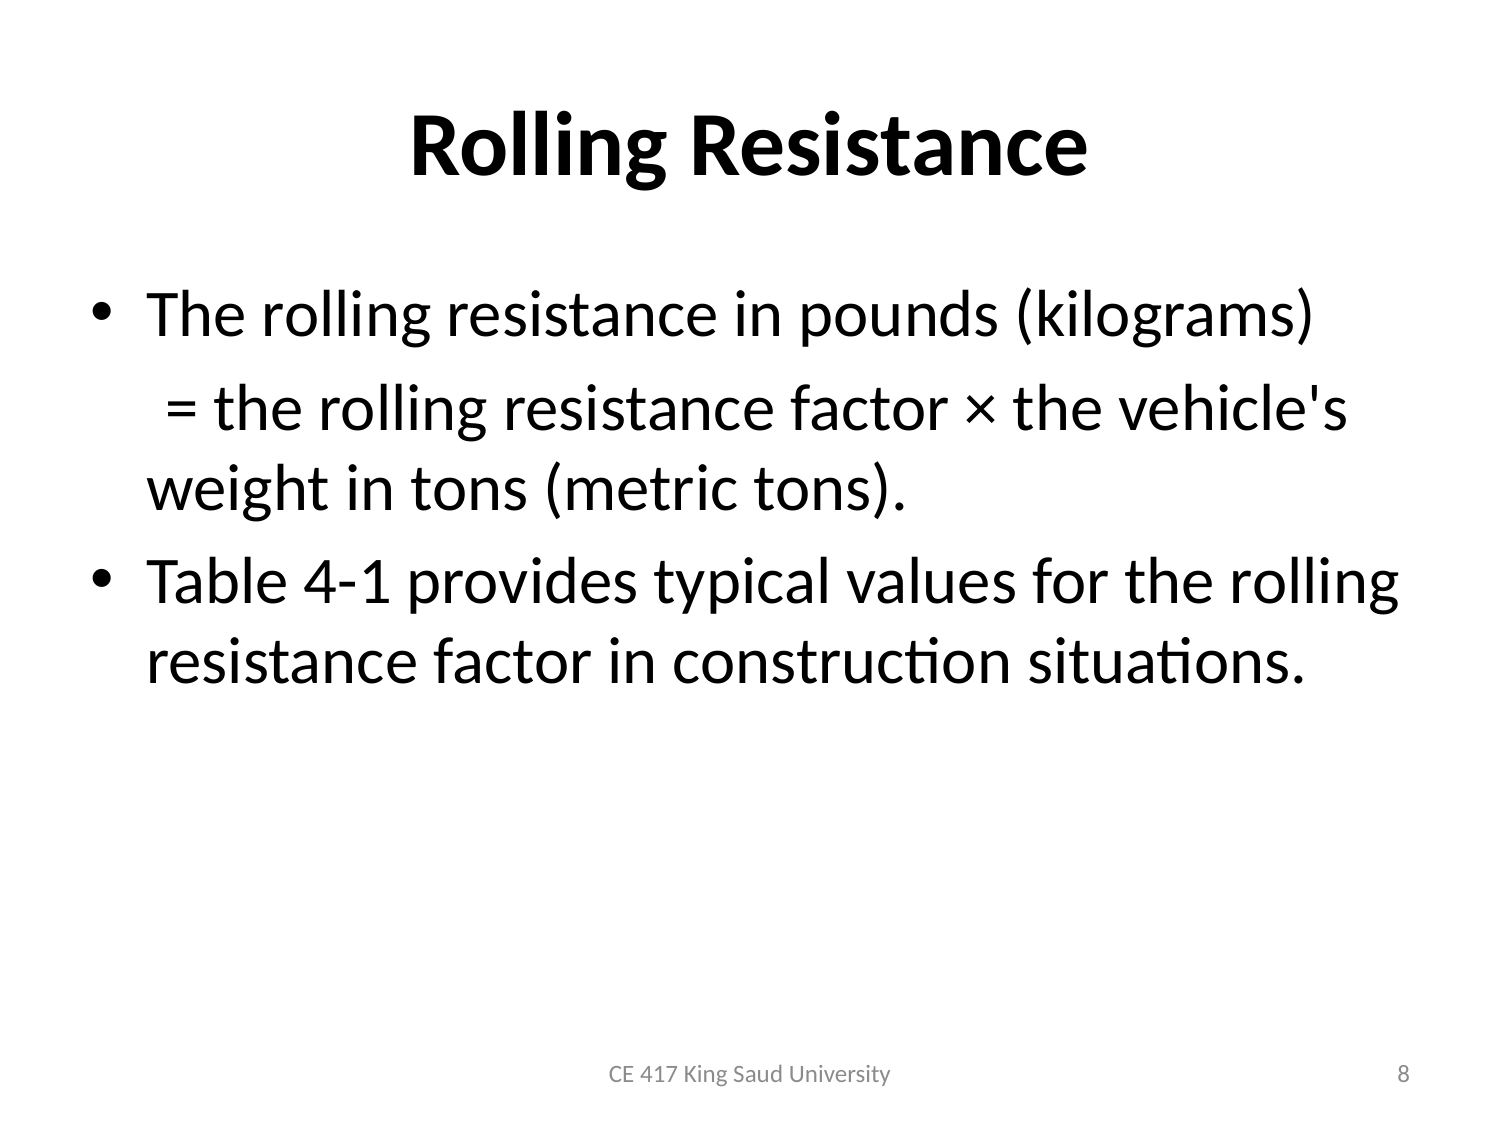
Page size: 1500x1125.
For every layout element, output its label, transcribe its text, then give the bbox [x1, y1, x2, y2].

footer CE 417 King Saud University [512, 1042, 988, 1103]
list The rolling resistance in pounds (kilograms) = the rolling resistance factor × the vehicle's weight in tons (metric tons). Table 4-1 provides typical values for the rolling resistance factor in construction situations. [75, 262, 1425, 1005]
title Rolling Resistance [75, 45, 1425, 233]
slide_number 8 [1074, 1042, 1425, 1103]
